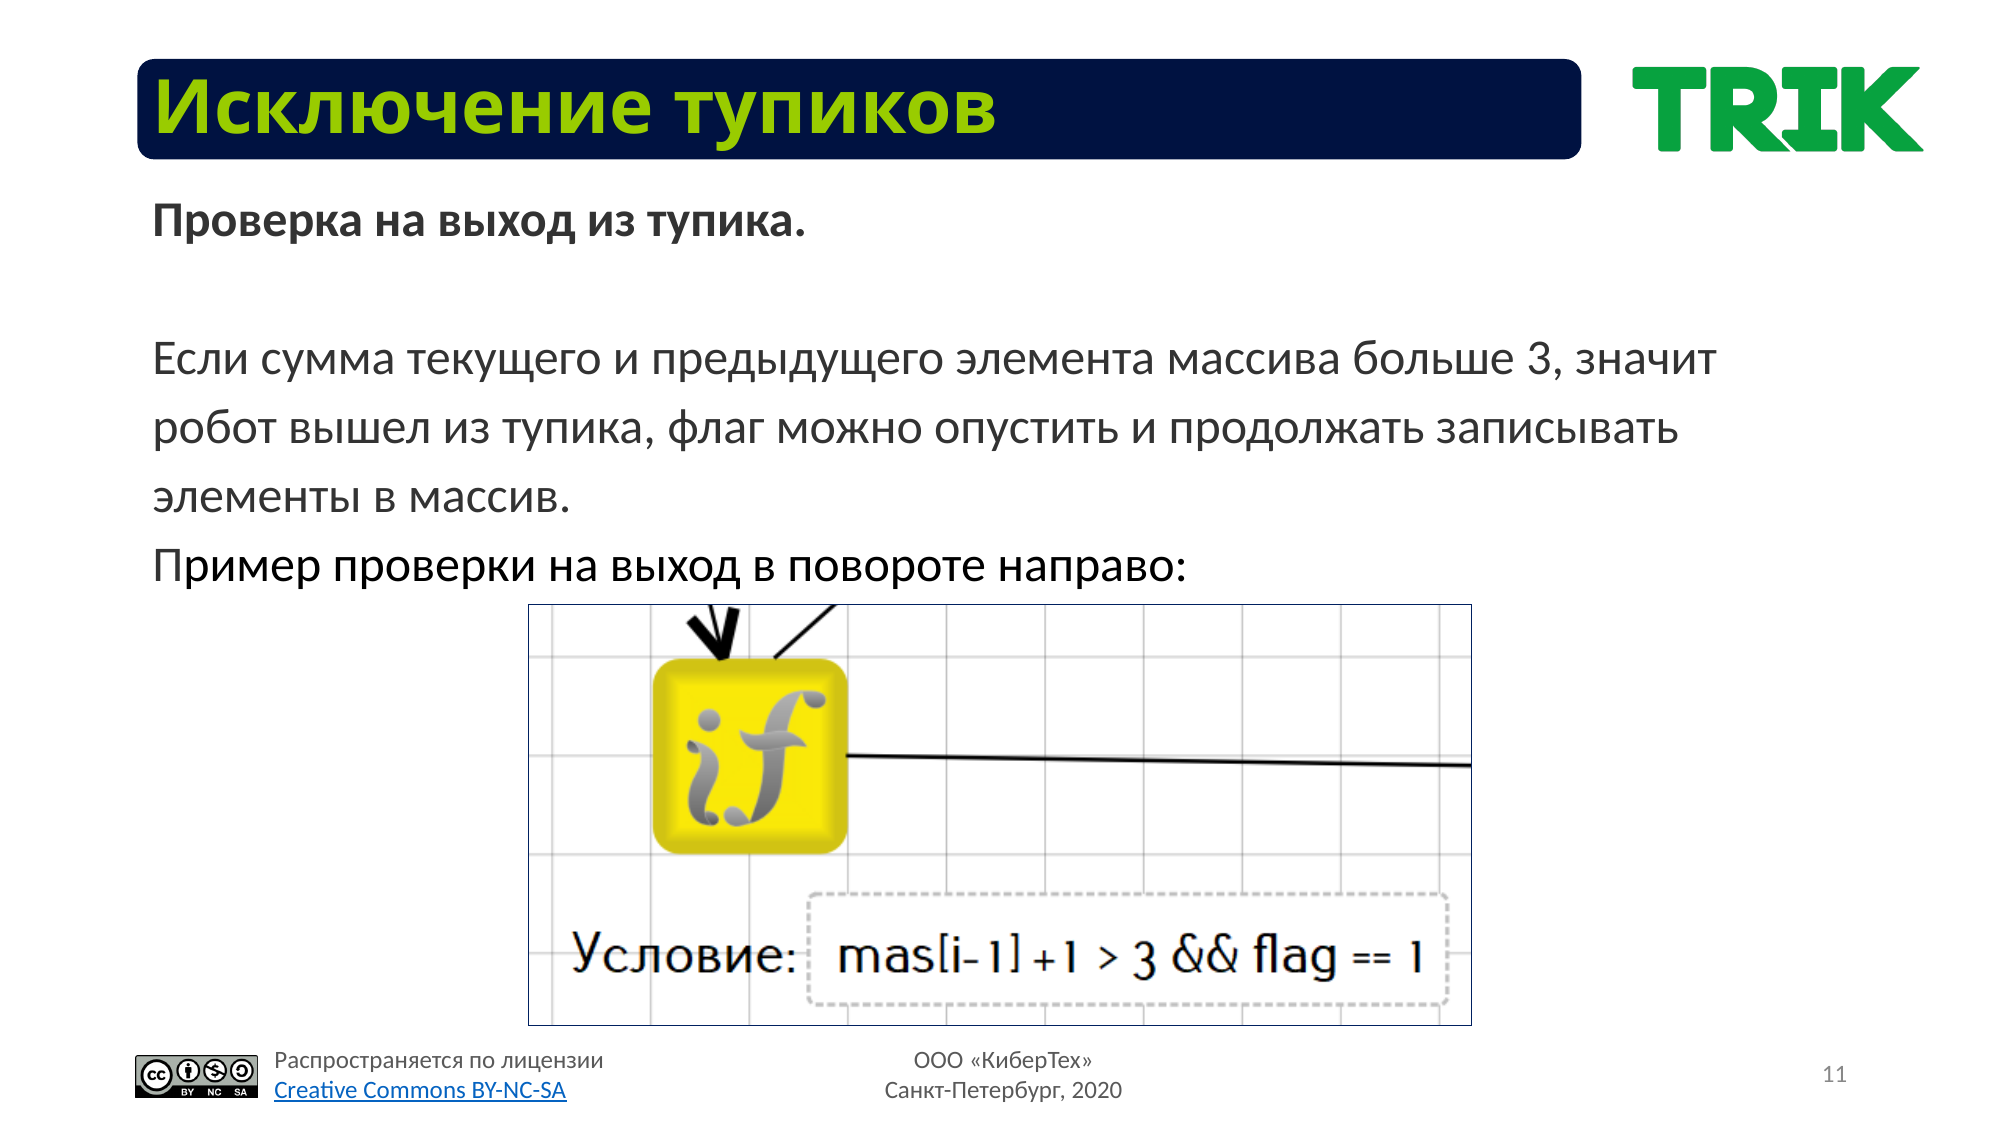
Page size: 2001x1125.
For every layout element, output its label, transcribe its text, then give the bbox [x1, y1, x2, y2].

slide_number 11 [1412, 1042, 1863, 1103]
title Исключение тупиков [137, 61, 1582, 162]
picture [135, 1055, 258, 1098]
picture [1631, 64, 1924, 154]
text_box Проверка на выход из тупика. Если сумма текущего и предыдущего элемента массива больше 3, значит робот вышел из тупика, флаг можно опустить и продолжать записывать элементы в массив. Пример проверки на выход в повороте направо: [137, 162, 1863, 485]
picture [528, 604, 1472, 1026]
